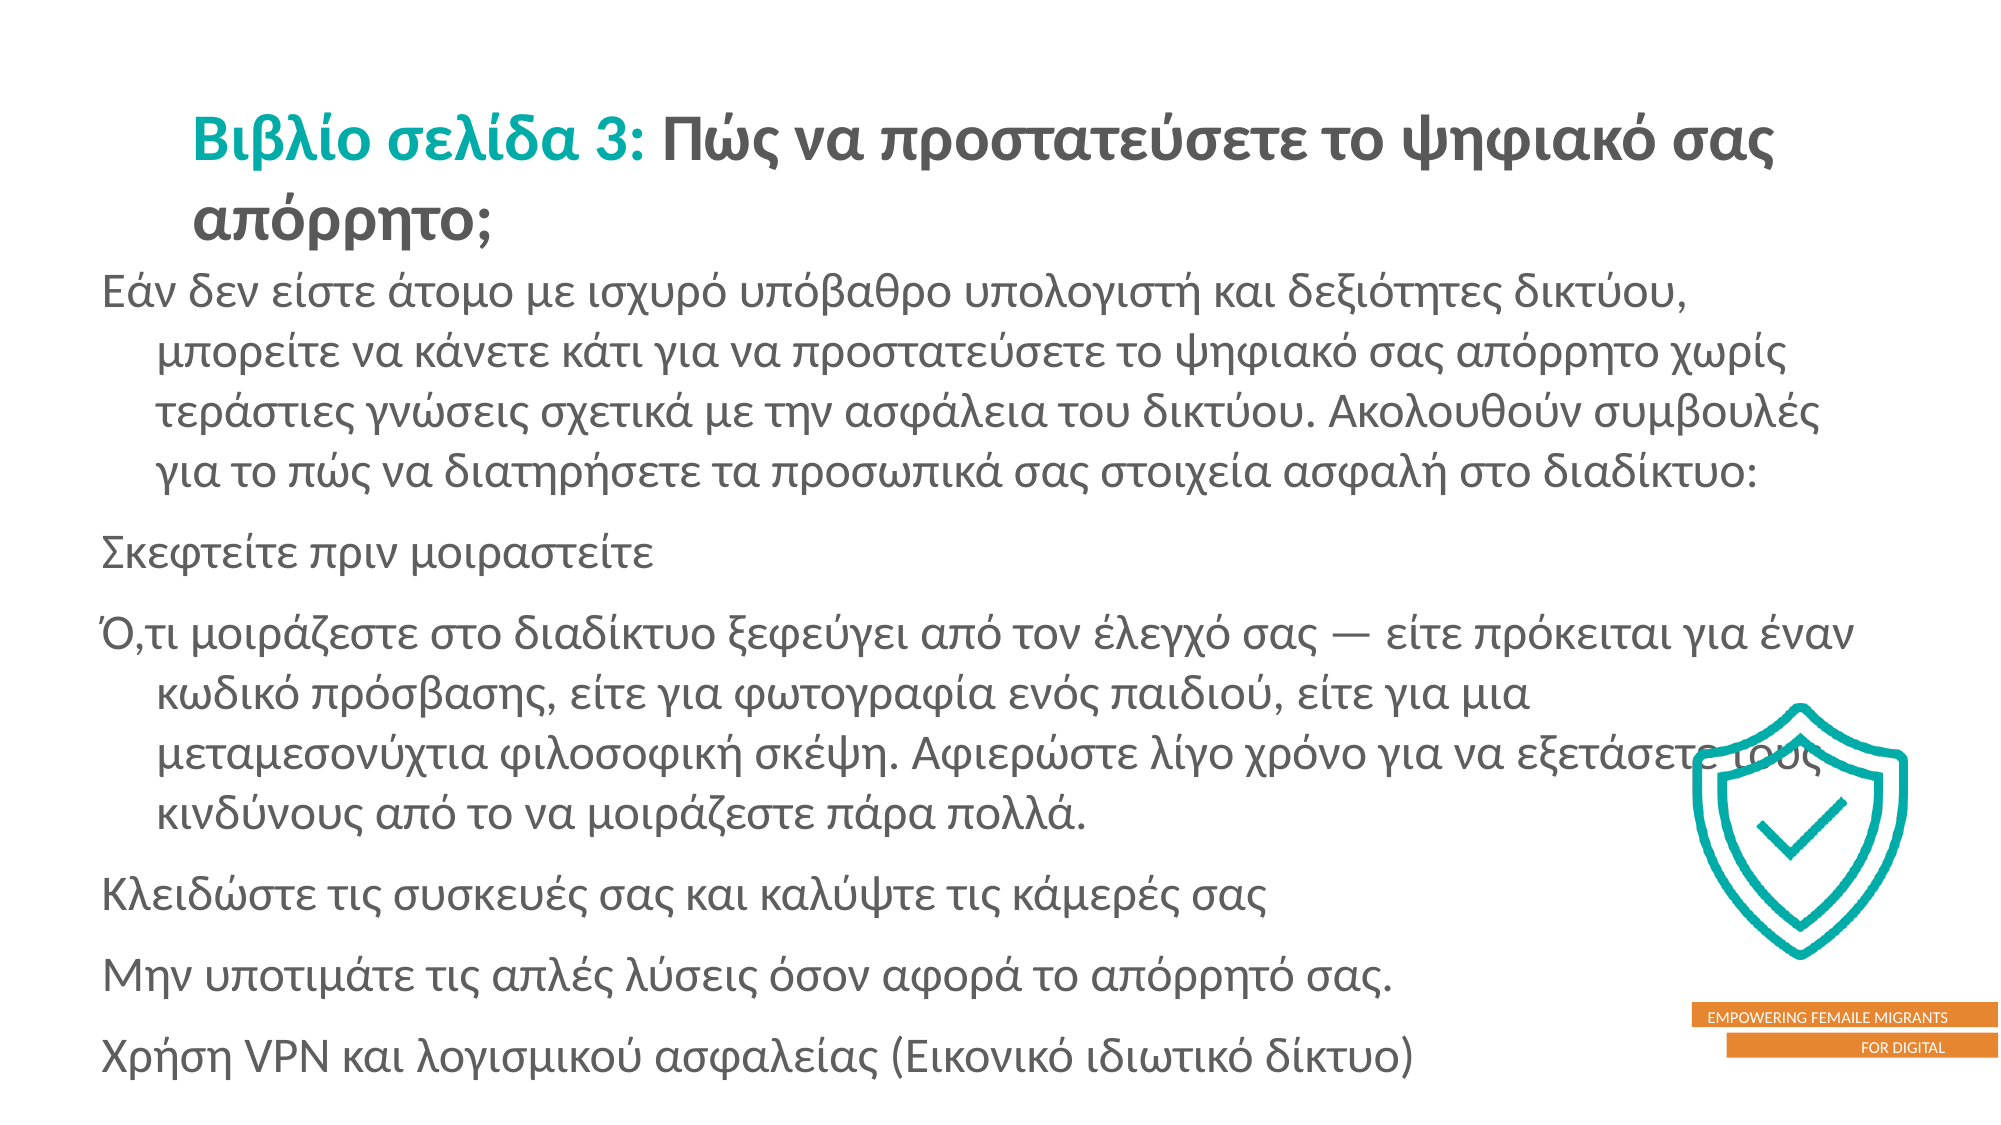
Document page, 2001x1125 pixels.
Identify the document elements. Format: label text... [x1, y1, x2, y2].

text_box Βιβλίο σελίδα 3: Πώς να προστατεύσετε το ψηφιακό σας απόρρητο; [178, 86, 1917, 193]
text_box Εάν δεν είστε άτομο με ισχυρό υπόβαθρο υπολογιστή και δεξιότητες δικτύου, μπορείτε να κάνετε κάτι για να προστατεύσετε το ψηφιακό σας απόρρητο χωρίς τεράστιες γνώσεις σχετικά με την ασφάλεια του δικτύου. Ακολουθούν συμβουλές για το πώς να διατηρήσετε τα προσωπικά σας στοιχεία ασφαλή στο διαδίκτυο: Σκεφτείτε πριν μοιραστείτε Ό,τι μοιράζεστε στο διαδίκτυο ξεφεύγει από τον έλεγχό σας — είτε πρόκειται για έναν κωδικό πρόσβασης, είτε για φωτογραφία ενός παιδιού, είτε για μια μεταμεσονύχτια φιλοσοφική σκέψη. Αφιερώστε λίγο χρόνο για να εξετάσετε τους κινδύνους από το να μοιράζεστε πάρα πολλά. Κλειδώστε τις συσκευές σας και καλύψτε τις κάμερές σας Μην υποτιμάτε τις απλές λύσεις όσον αφορά το απόρρητό σας. Χρήση VPN και λογισμικού ασφαλείας (Εικονικό ιδιωτικό δίκτυο) [85, 250, 1887, 1002]
picture [1650, 682, 1950, 982]
